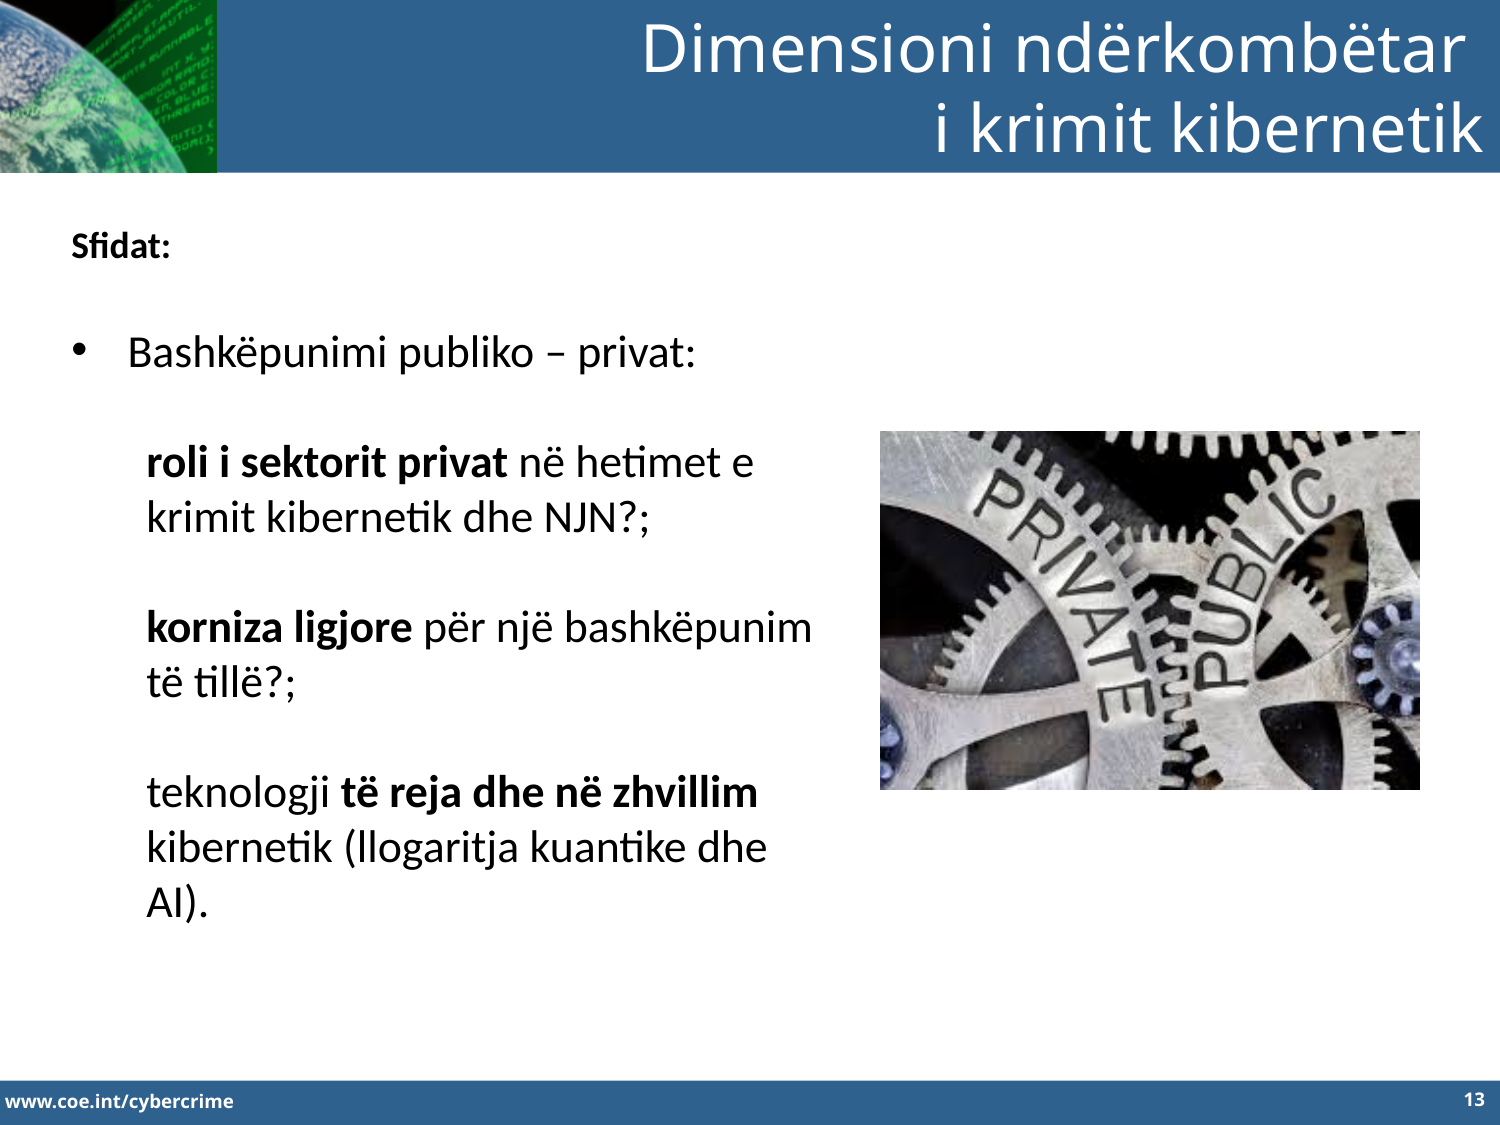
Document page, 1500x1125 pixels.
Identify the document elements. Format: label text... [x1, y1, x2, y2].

picture [880, 431, 1420, 790]
text_box Dimensioni ndërkombëtar i krimit kibernetik [329, 9, 1500, 162]
text_box Sfidat: Bashkëpunimi publiko – privat: roli i sektorit privat në hetimet e krimit kibernetik dhe NJN?; korniza ligjore për një bashkëpunim të tillë?; teknologji të reja dhe në zhvillim kibernetik (llogaritja kuantike dhe AI). [56, 214, 838, 934]
slide_number 13 [1149, 1079, 1500, 1125]
picture [0, 1, 217, 173]
